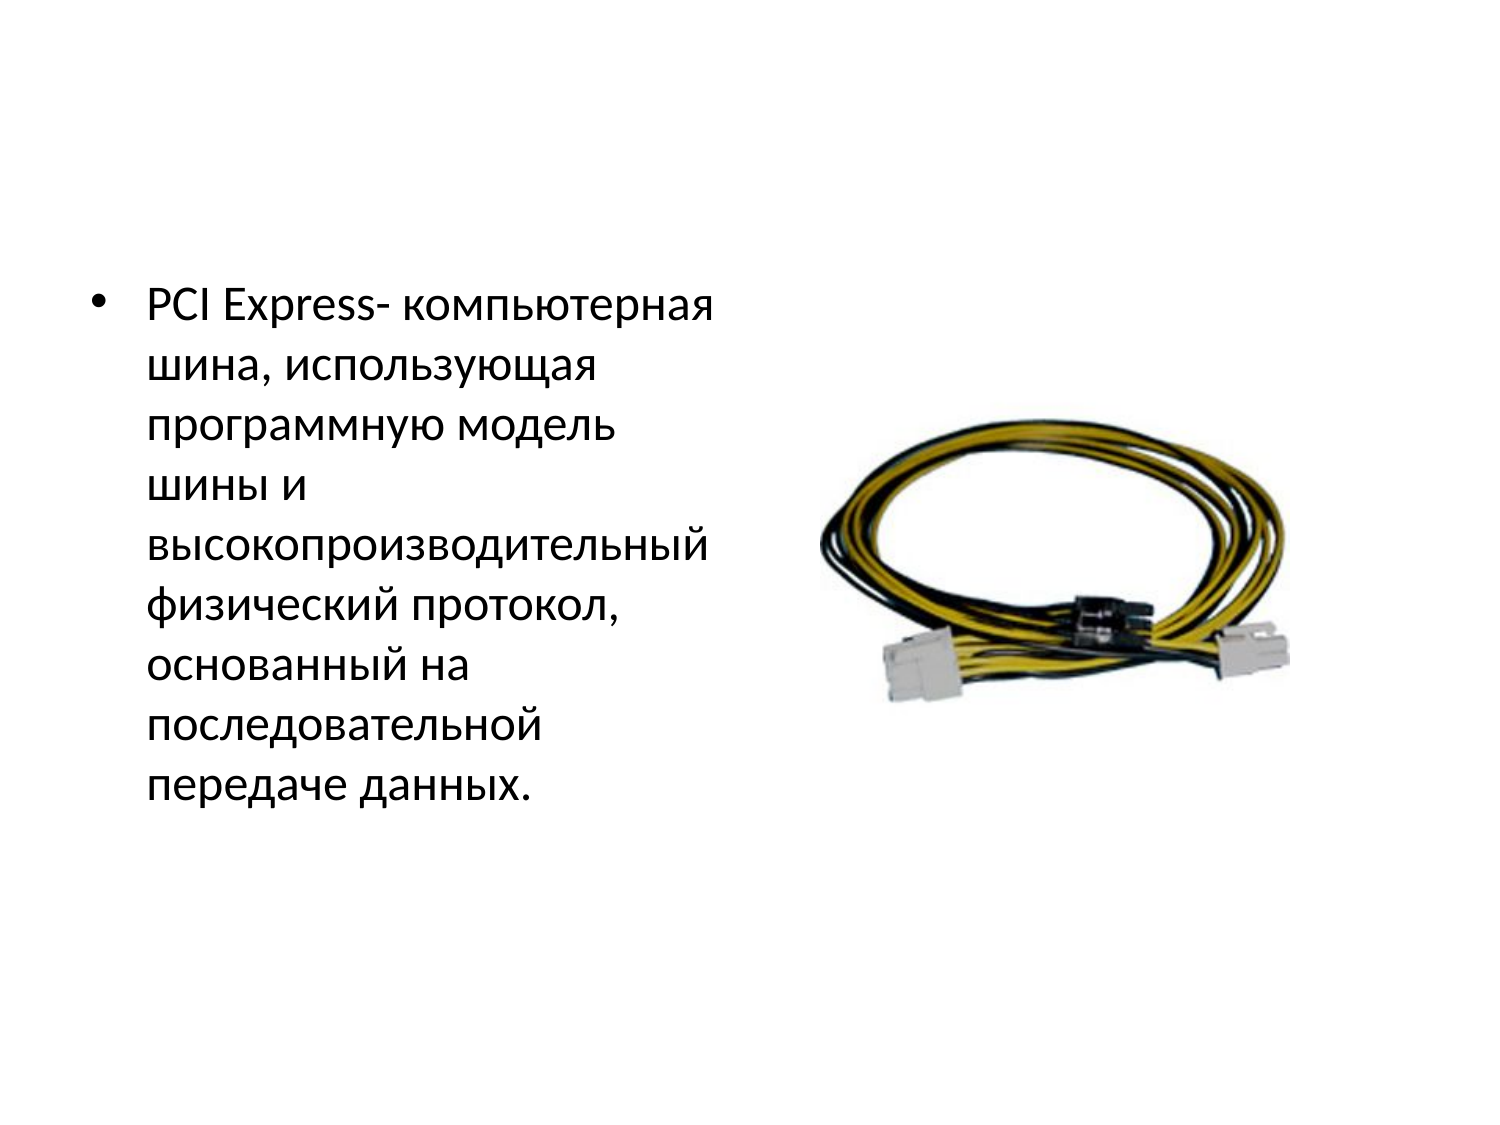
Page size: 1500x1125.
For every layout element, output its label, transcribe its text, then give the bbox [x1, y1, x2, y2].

picture [820, 327, 1290, 798]
list PCI Express- компьютерная шина, использующая программную модель шины и высокопроизводительный физический протокол, основанный на последовательной передаче данных. [75, 262, 1425, 1005]
